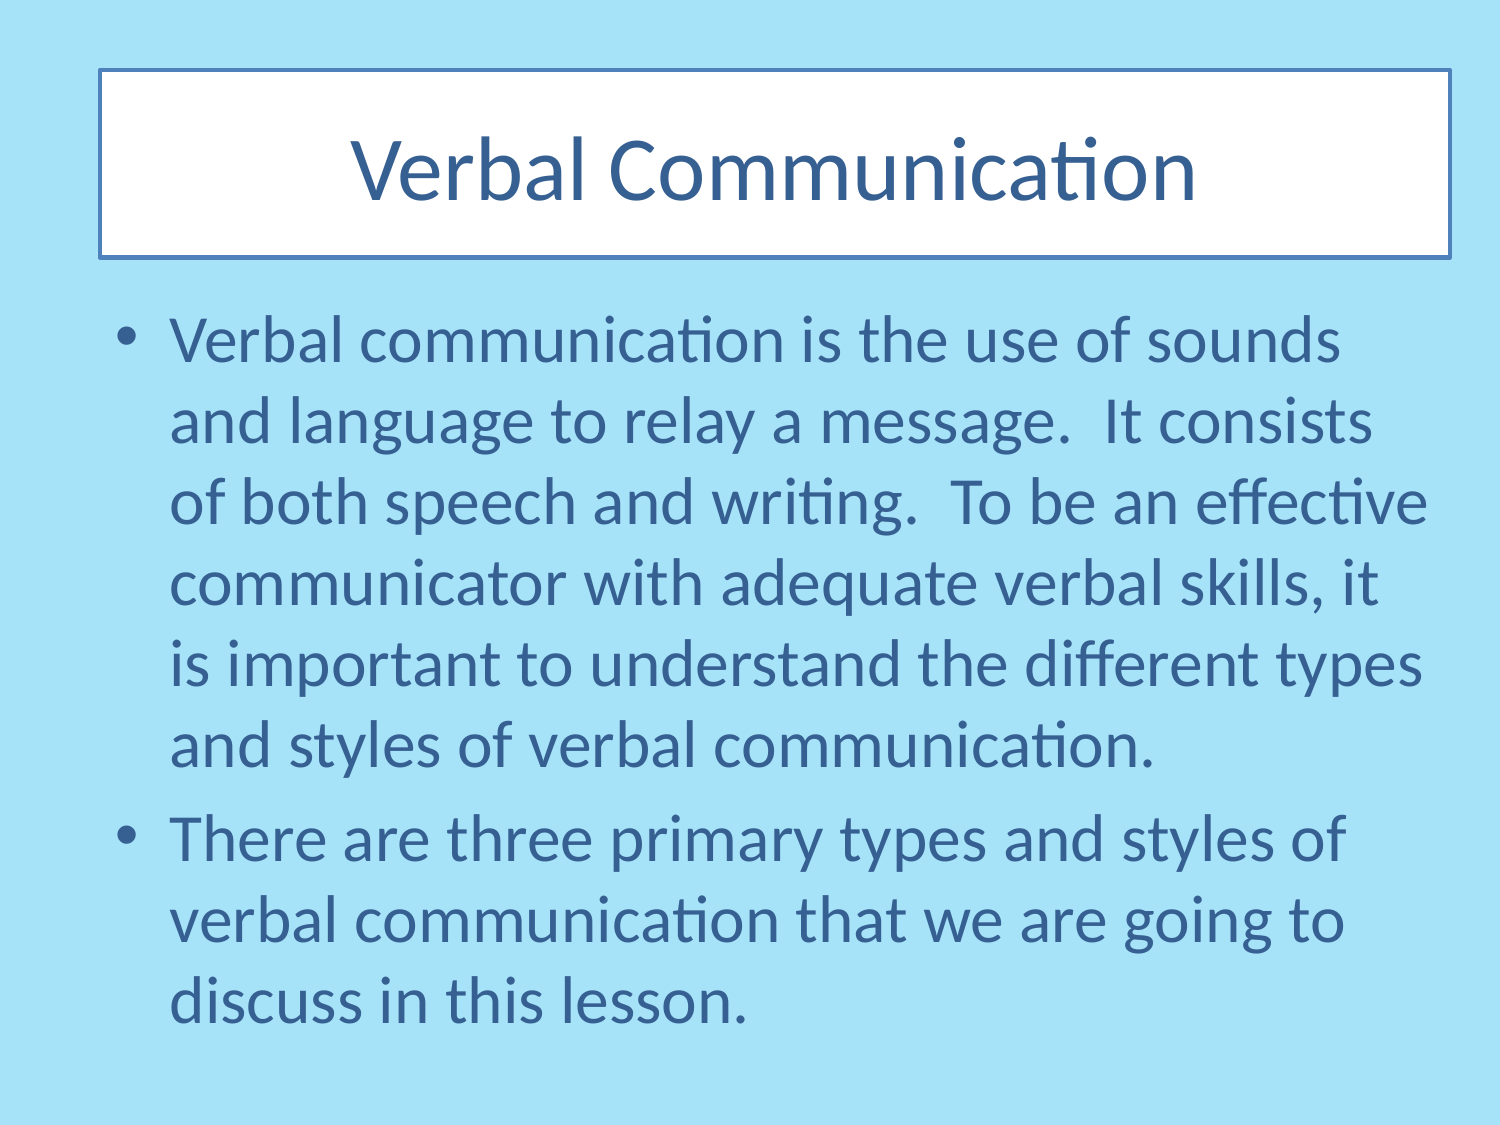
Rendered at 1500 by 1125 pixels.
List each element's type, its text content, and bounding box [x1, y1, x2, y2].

text_box Verbal communication is the use of sounds and language to relay a message. It consists of both speech and writing. To be an effective communicator with adequate verbal skills, it is important to understand the different types and styles of verbal communication. There are three primary types and styles of verbal communication that we are going to discuss in this lesson. [99, 287, 1450, 1113]
text_box Verbal Communication [98, 68, 1452, 260]
